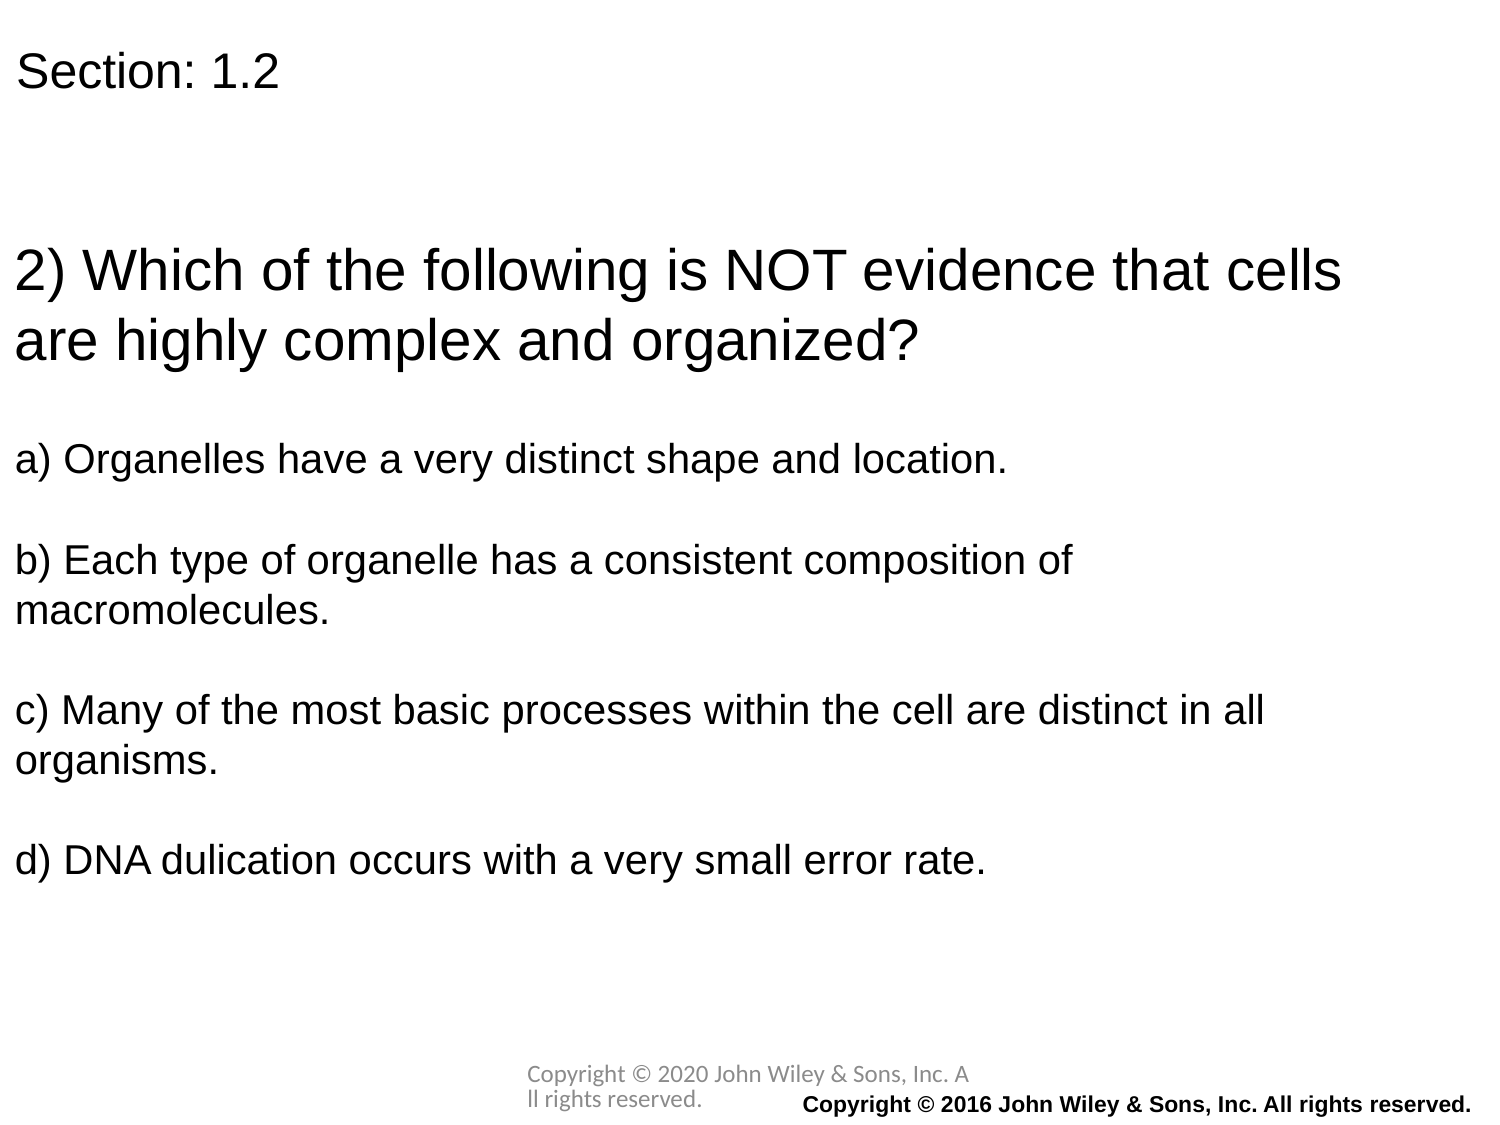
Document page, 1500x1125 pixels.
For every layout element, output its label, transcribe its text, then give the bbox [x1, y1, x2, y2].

text_box 2) Which of the following is NOT evidence that cells are highly complex and organized? a) Organelles have a very distinct shape and location. b) Each type of organelle has a consistent composition of macromolecules. c) Many of the most basic processes within the cell are distinct in all organisms. d) DNA dulication occurs with a very small error rate. [0, 224, 1379, 890]
text_box Section: 1.2 [1, 31, 296, 166]
footer Copyright © 2020 John Wiley & Sons, Inc. All rights reserved. [512, 1042, 988, 1103]
text_box Copyright © 2016 John Wiley & Sons, Inc. All rights reserved. [512, 1065, 1488, 1125]
